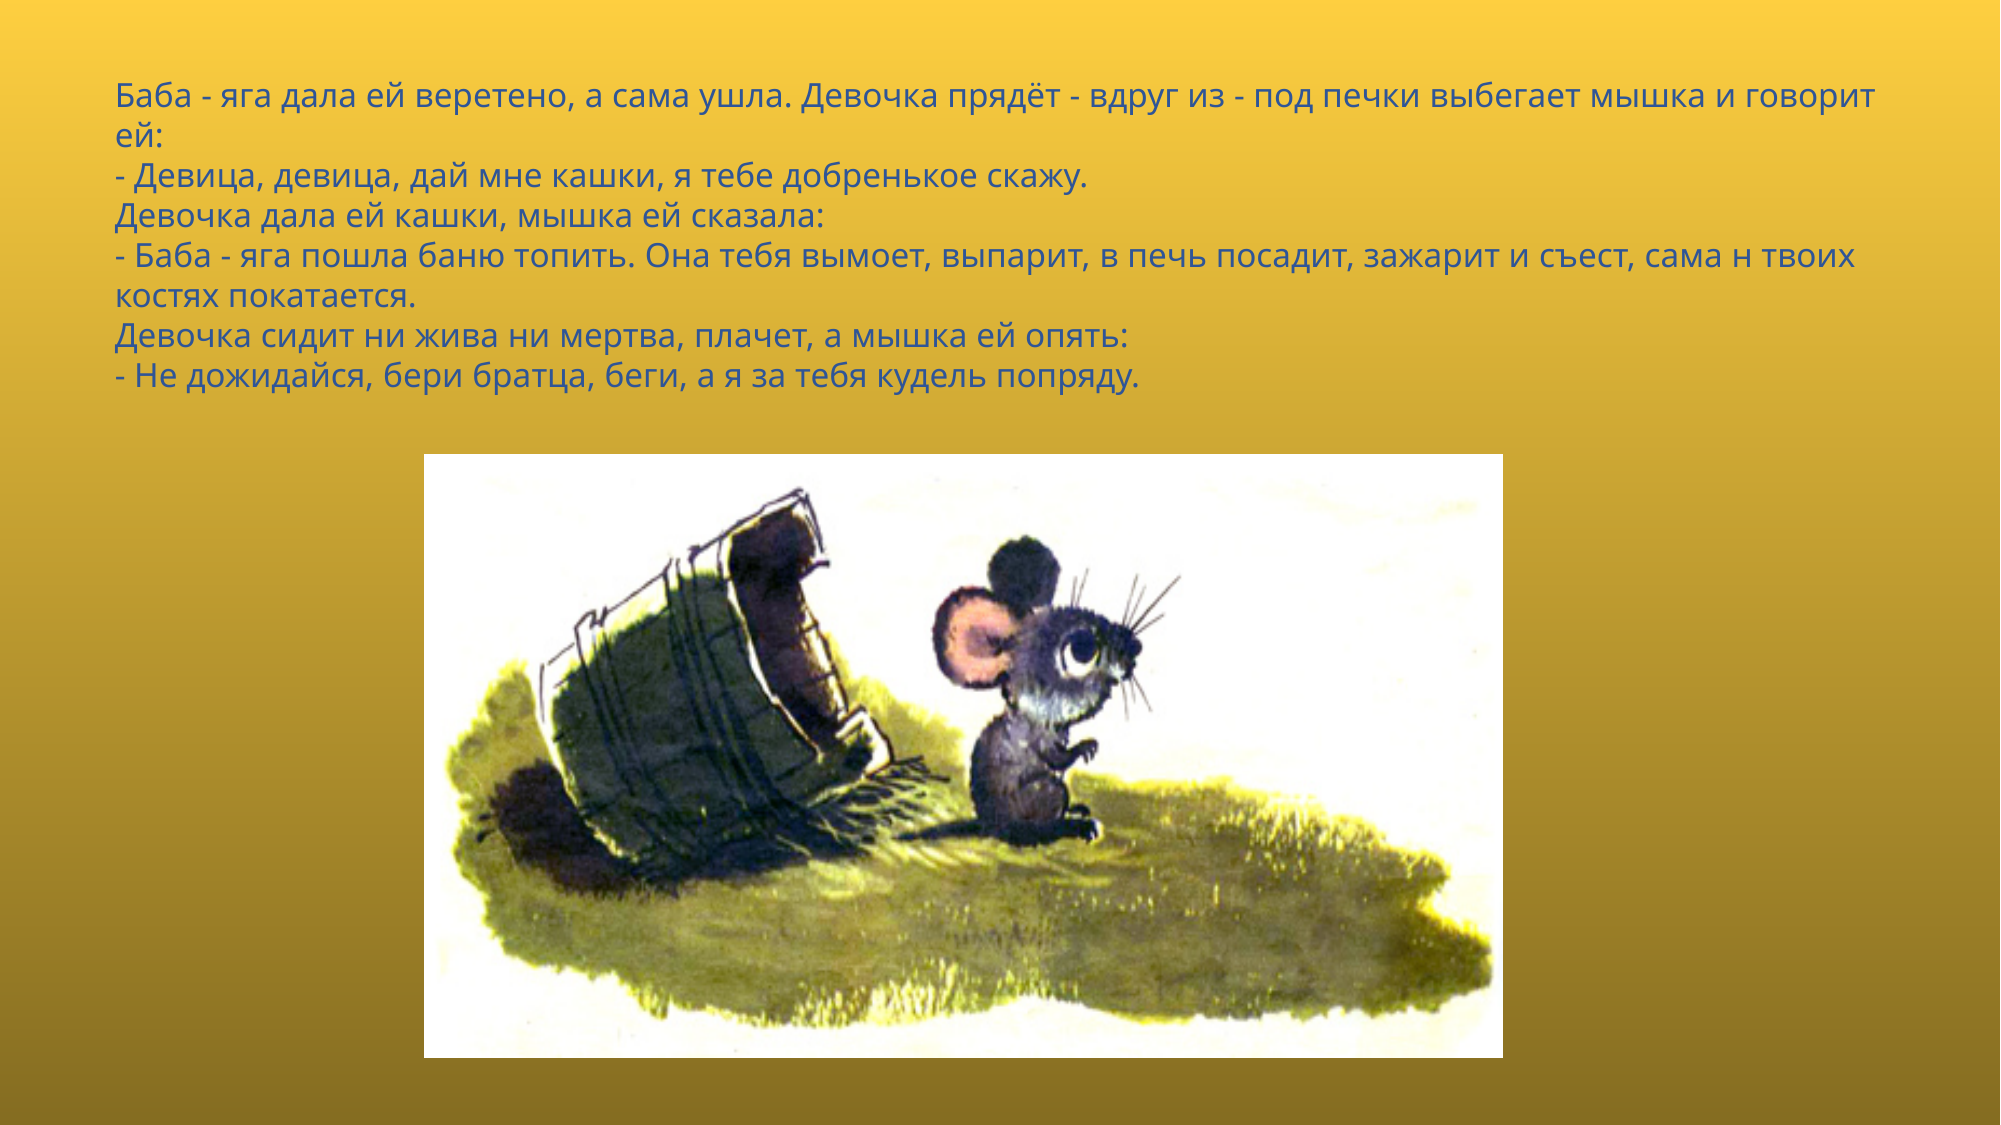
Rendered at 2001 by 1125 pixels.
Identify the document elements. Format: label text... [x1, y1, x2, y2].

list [424, 454, 1503, 1058]
title Баба - яга дала ей веретено, а сама ушла. Девочка прядёт - вдруг из - под печки выбегает мышка и говорит ей: - Девица, девица, дай мне кашки, я тебе добренькое скажу. Девочка дала ей кашки, мышка ей сказала: - Баба - яга пошла баню топить. Она тебя вымоет, выпарит, в печь посадит, зажарит и съест, сама н твоих костях покатается. Девочка сидит ни жива ни мертва, плачет, а мышка ей опять: - Не дожидайся, бери братца, беги, а я за тебя кудель попряду. [99, 77, 1901, 432]
